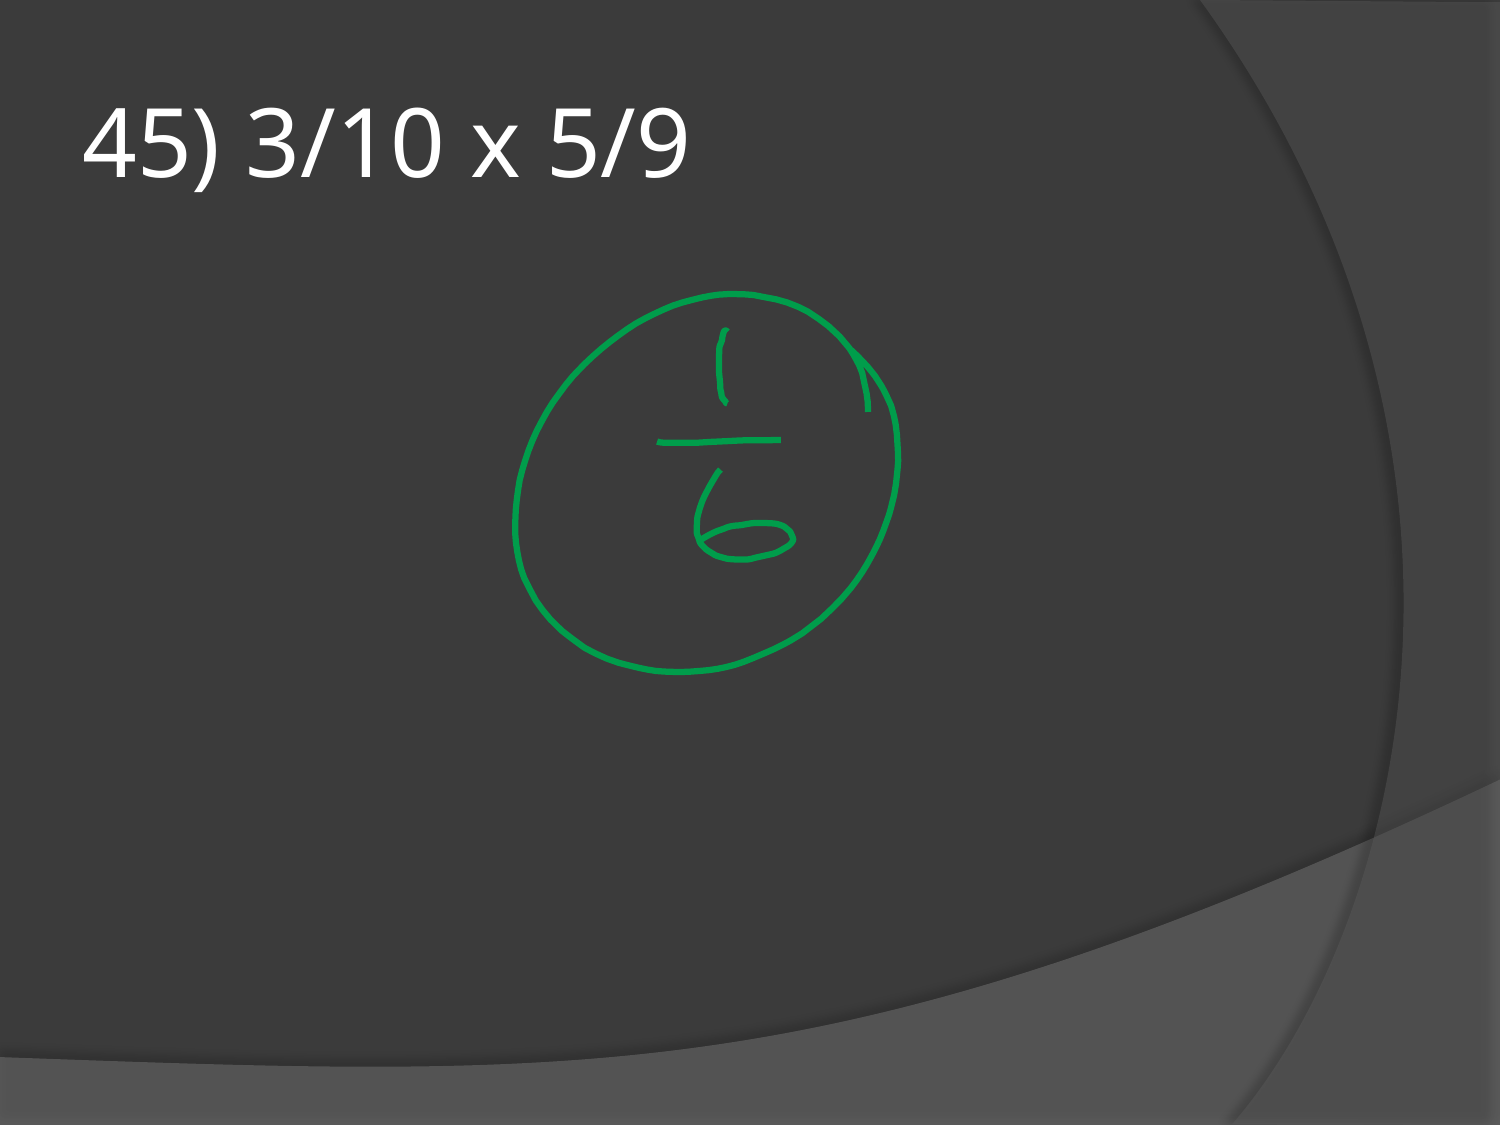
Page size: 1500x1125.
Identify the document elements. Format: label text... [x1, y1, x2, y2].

text_box [514, 293, 899, 673]
title 45) 3/10 x 5/9 [75, 45, 1300, 233]
